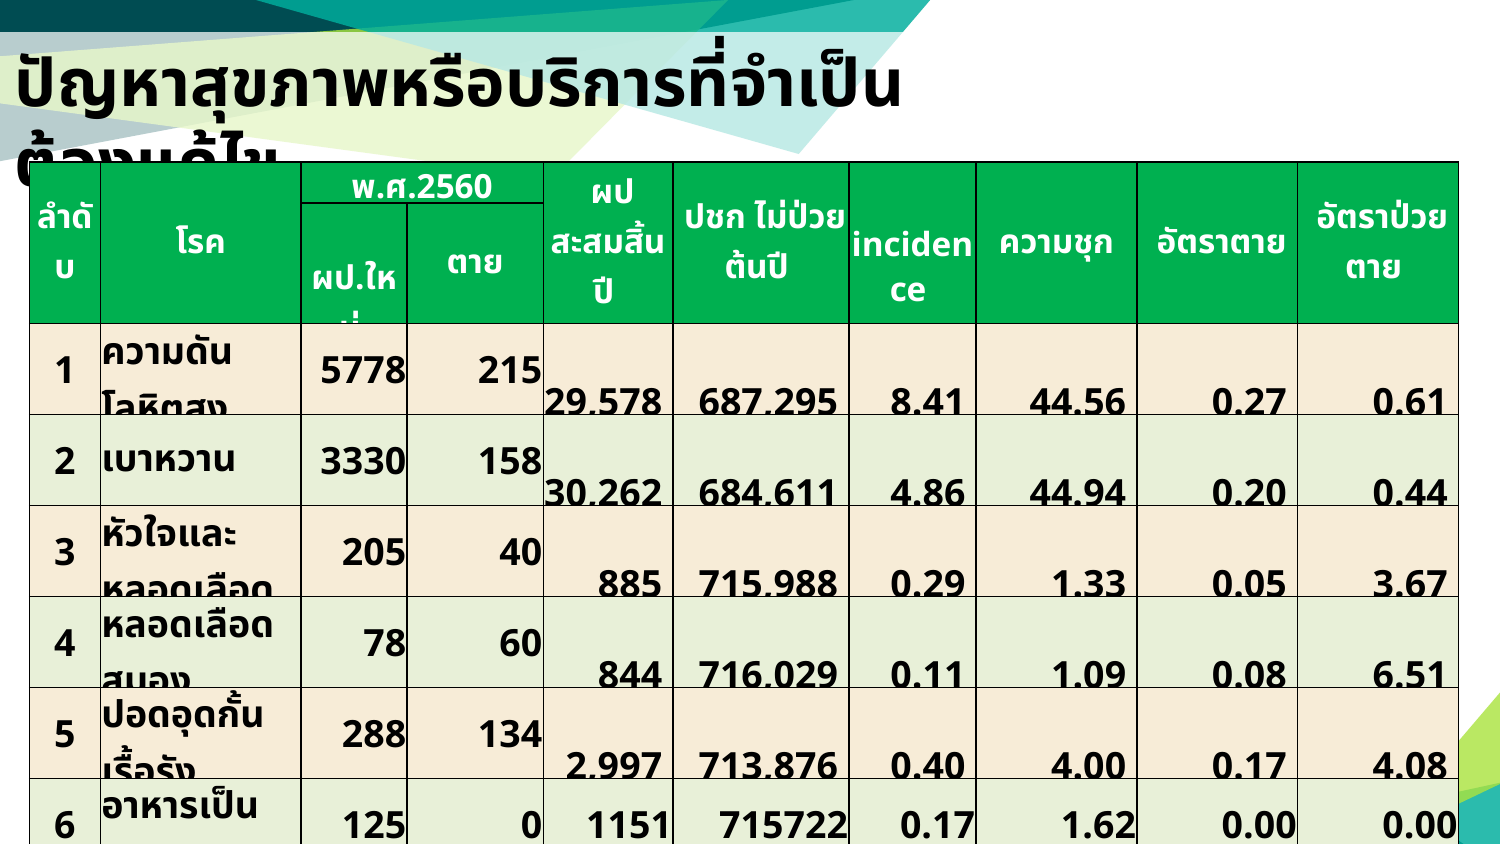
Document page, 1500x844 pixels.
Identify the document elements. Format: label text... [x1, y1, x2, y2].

table_header ลำดับ [30, 163, 100, 323]
table_cell หลอดเลือดสมอง [101, 597, 300, 687]
table_cell 0.00 [1138, 779, 1297, 844]
table_cell 6.51 [1298, 597, 1458, 687]
table_header อัตราตาย [1138, 163, 1297, 323]
table_cell 0.17 [850, 779, 975, 844]
text_box ปัญหาสุขภาพหรือบริการที่จำเป็นต้องแก้ไข [0, 32, 1010, 207]
table_cell 1 [30, 324, 100, 414]
table_cell 8.41 [850, 324, 975, 414]
table_header ปชก ไม่ป่วยต้นปี [674, 163, 848, 323]
table_cell 288 [302, 688, 406, 778]
table_cell 687,295 [674, 324, 848, 414]
table_cell ปอดอุดกั้นเรื้อรัง [101, 688, 300, 778]
table_header โรค [101, 163, 300, 323]
table_cell 0.17 [1138, 688, 1297, 778]
table_cell 4.08 [1298, 688, 1458, 778]
table_cell 30,262 [544, 415, 672, 505]
table_cell 1.09 [977, 597, 1136, 687]
table_cell 715722 [674, 779, 848, 844]
table_cell 44.56 [977, 324, 1136, 414]
table_cell ตาย [408, 204, 543, 323]
table_cell 5778 [302, 324, 406, 414]
table_cell 44.94 [977, 415, 1136, 505]
table_cell 134 [408, 688, 543, 778]
table_cell 0 [408, 779, 543, 844]
table_cell 0.40 [850, 688, 975, 778]
table_cell 1151 [544, 779, 672, 844]
table_cell 0.44 [1298, 415, 1458, 505]
table_cell 0.20 [1138, 415, 1297, 505]
table_cell หัวใจและหลอดเลือด [101, 506, 300, 596]
table_cell 2,997 [544, 688, 672, 778]
table_header อัตราป่วยตาย [1298, 163, 1458, 323]
table_cell 215 [408, 324, 543, 414]
table_cell 5 [30, 688, 100, 778]
table_cell 29,578 [544, 324, 672, 414]
table_cell 0.11 [850, 597, 975, 687]
table_cell 3 [30, 506, 100, 596]
table_cell 78 [302, 597, 406, 687]
table_cell 0.29 [850, 506, 975, 596]
table_cell 0.61 [1298, 324, 1458, 414]
table_cell 3.67 [1298, 506, 1458, 596]
table_cell 885 [544, 506, 672, 596]
table_cell 158 [408, 415, 543, 505]
table_cell 40 [408, 506, 543, 596]
table_cell 1.62 [977, 779, 1136, 844]
table_cell ความดันโลหิตสูง [101, 324, 300, 414]
table_header ผป สะสมสิ้นปี [544, 163, 672, 323]
table_cell 205 [302, 506, 406, 596]
table_header ความชุก [977, 163, 1136, 323]
table_cell เบาหวาน [101, 415, 300, 505]
table_cell อาหารเป็นพิษ [101, 779, 300, 844]
table_cell 715,988 [674, 506, 848, 596]
table_cell 716,029 [674, 597, 848, 687]
table_cell 0.08 [1138, 597, 1297, 687]
table_cell 1.33 [977, 506, 1136, 596]
table_header incidence [850, 163, 975, 323]
table_cell 713,876 [674, 688, 848, 778]
table_cell 3330 [302, 415, 406, 505]
table_cell 60 [408, 597, 543, 687]
table_cell 125 [302, 779, 406, 844]
table_cell 4.00 [977, 688, 1136, 778]
table_cell 6 [30, 779, 100, 844]
table_cell 0.05 [1138, 506, 1297, 596]
table_cell 0.27 [1138, 324, 1297, 414]
table_header พ.ศ.2560 [302, 163, 543, 202]
table_cell 684,611 [674, 415, 848, 505]
table_cell ผป.ใหม่ [302, 204, 406, 323]
table_cell 844 [544, 597, 672, 687]
table_cell 2 [30, 415, 100, 505]
table_cell 4 [30, 597, 100, 687]
table_cell 4.86 [850, 415, 975, 505]
table_cell 0.00 [1298, 779, 1458, 844]
